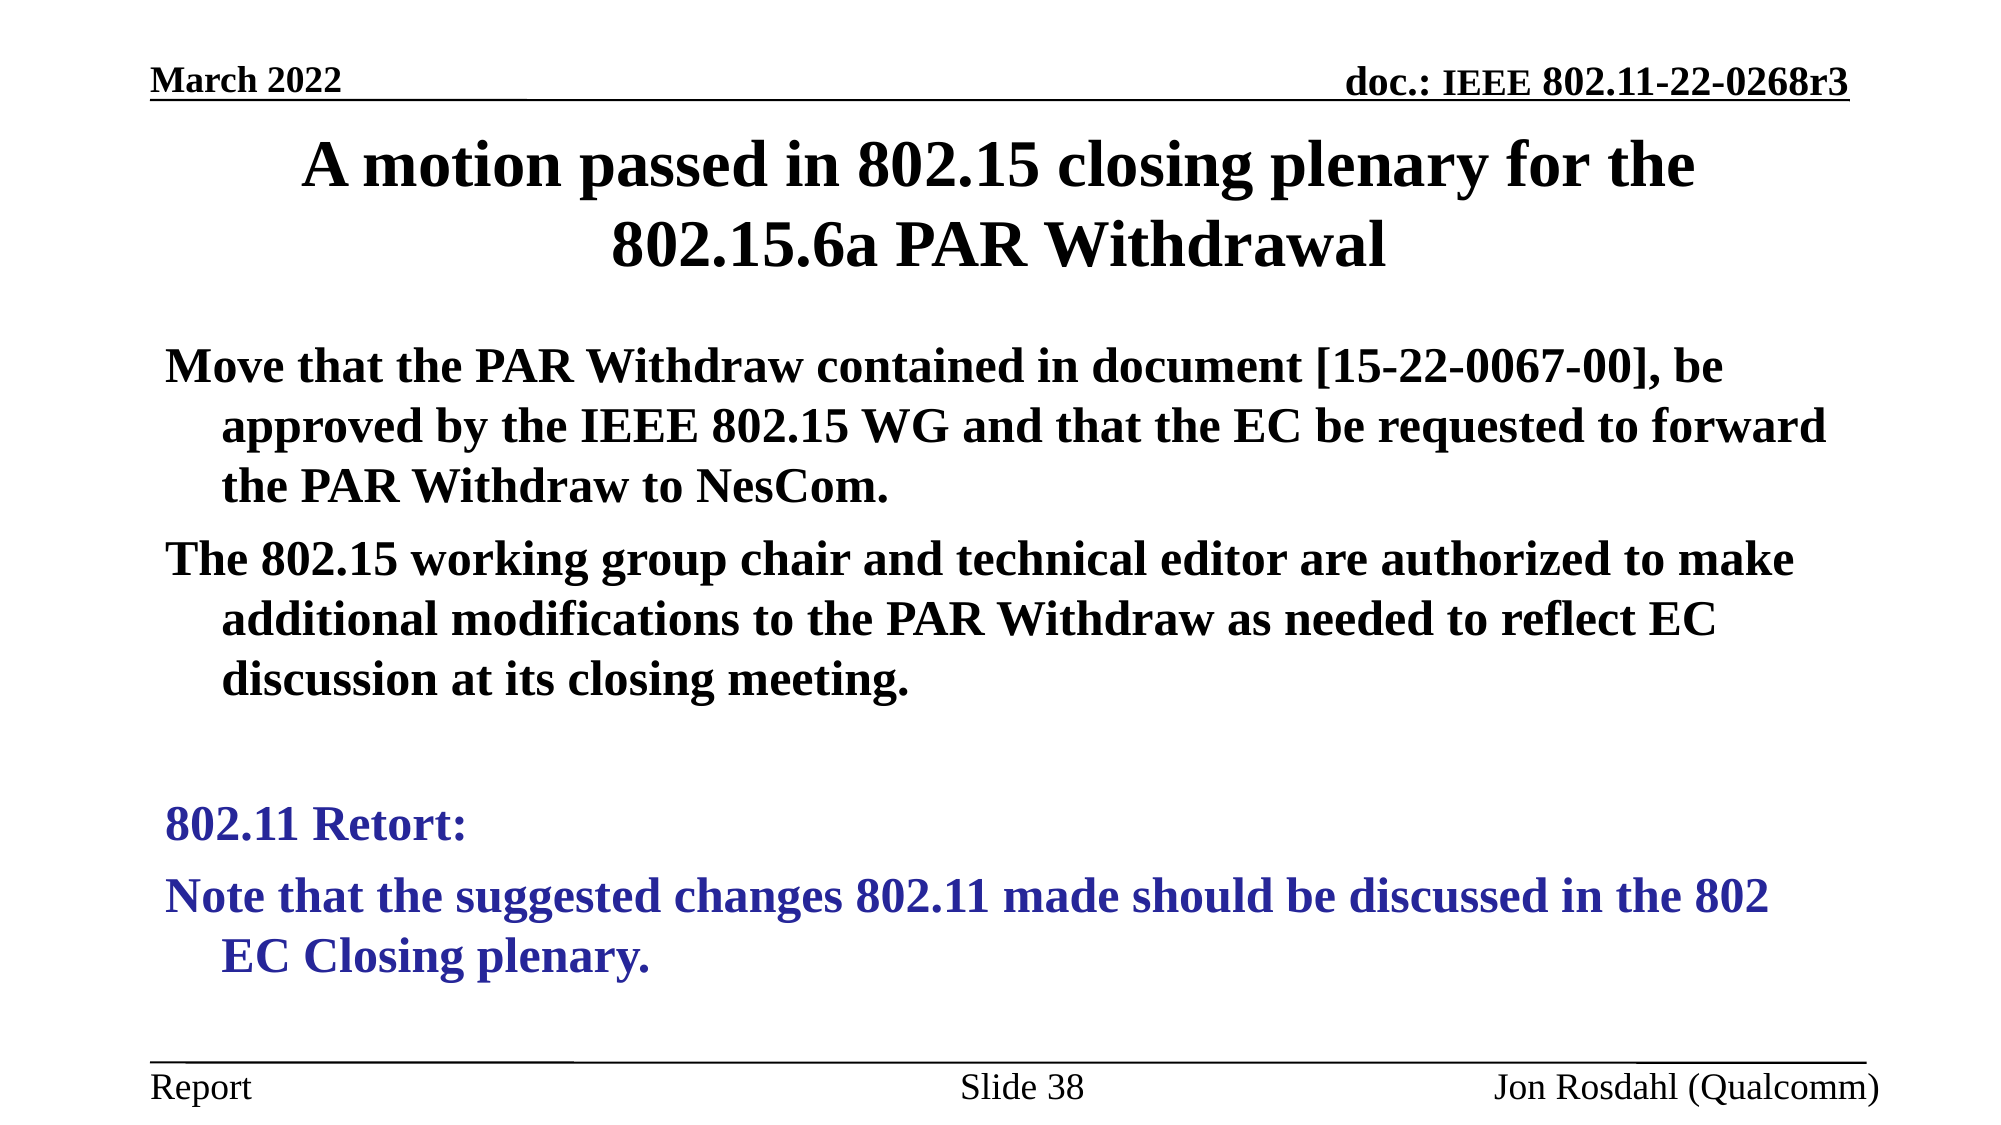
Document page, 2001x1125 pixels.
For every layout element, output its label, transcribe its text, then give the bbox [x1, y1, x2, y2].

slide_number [149, 49, 431, 100]
footer Jon Rosdahl (Qualcomm) [1436, 1061, 1881, 1108]
title A motion passed in 802.15 closing plenary for the 802.15.6a PAR Withdrawal [149, 112, 1850, 288]
list Move that the PAR Withdraw contained in document [15-22-0067-00], be approved by the IEEE 802.15 WG and that the EC be requested to forward the PAR Withdraw to NesCom. The 802.15 working group chair and technical editor are authorized to make additional modifications to the PAR Withdraw as needed to reflect EC discussion at its closing meeting. 802.11 Retort: Note that the suggested changes 802.11 made should be discussed in the 802 EC Closing plenary. [149, 324, 1850, 1000]
slide_number Slide 38 [950, 1061, 1095, 1125]
